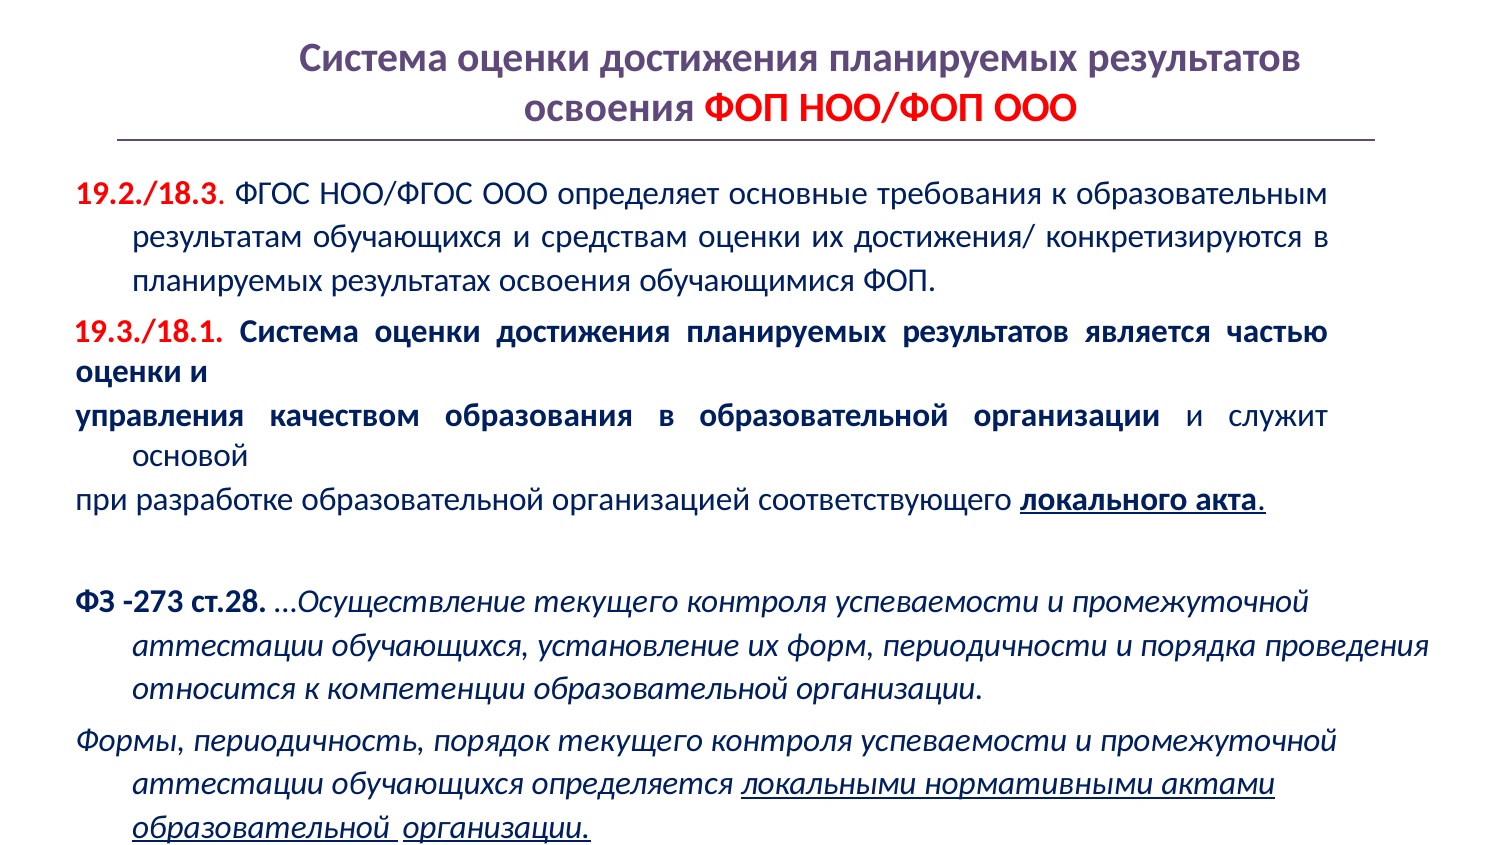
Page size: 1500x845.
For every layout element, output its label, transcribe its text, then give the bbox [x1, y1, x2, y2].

title Система оценки достижения планируемых результатов освоения ФОП НОО/ФОП ООО [83, 28, 1417, 165]
text_box 19.2./18.3. ФГОС НОО/ФГОС ООО определяет основные требования к образовательным результатам обучающихся и средствам оценки их достижения/ конкретизируются в планируемых результатах освоения обучающимися ФОП. 19.3./18.1. Система оценки достижения планируемых результатов является частью оценки и управления качеством образования в образовательной организации и служит основой при разработке образовательной организацией соответствующего локального акта. ФЗ -273 ст.28. …Осуществление текущего контроля успеваемости и промежуточной аттестации обучающихся, установление их форм, периодичности и порядка проведения относится к компетенции образовательной организации. Формы, периодичность, порядок текущего контроля успеваемости и промежуточной аттестации обучающихся определяется локальными нормативными актами образовательной организации. [73, 165, 1446, 845]
